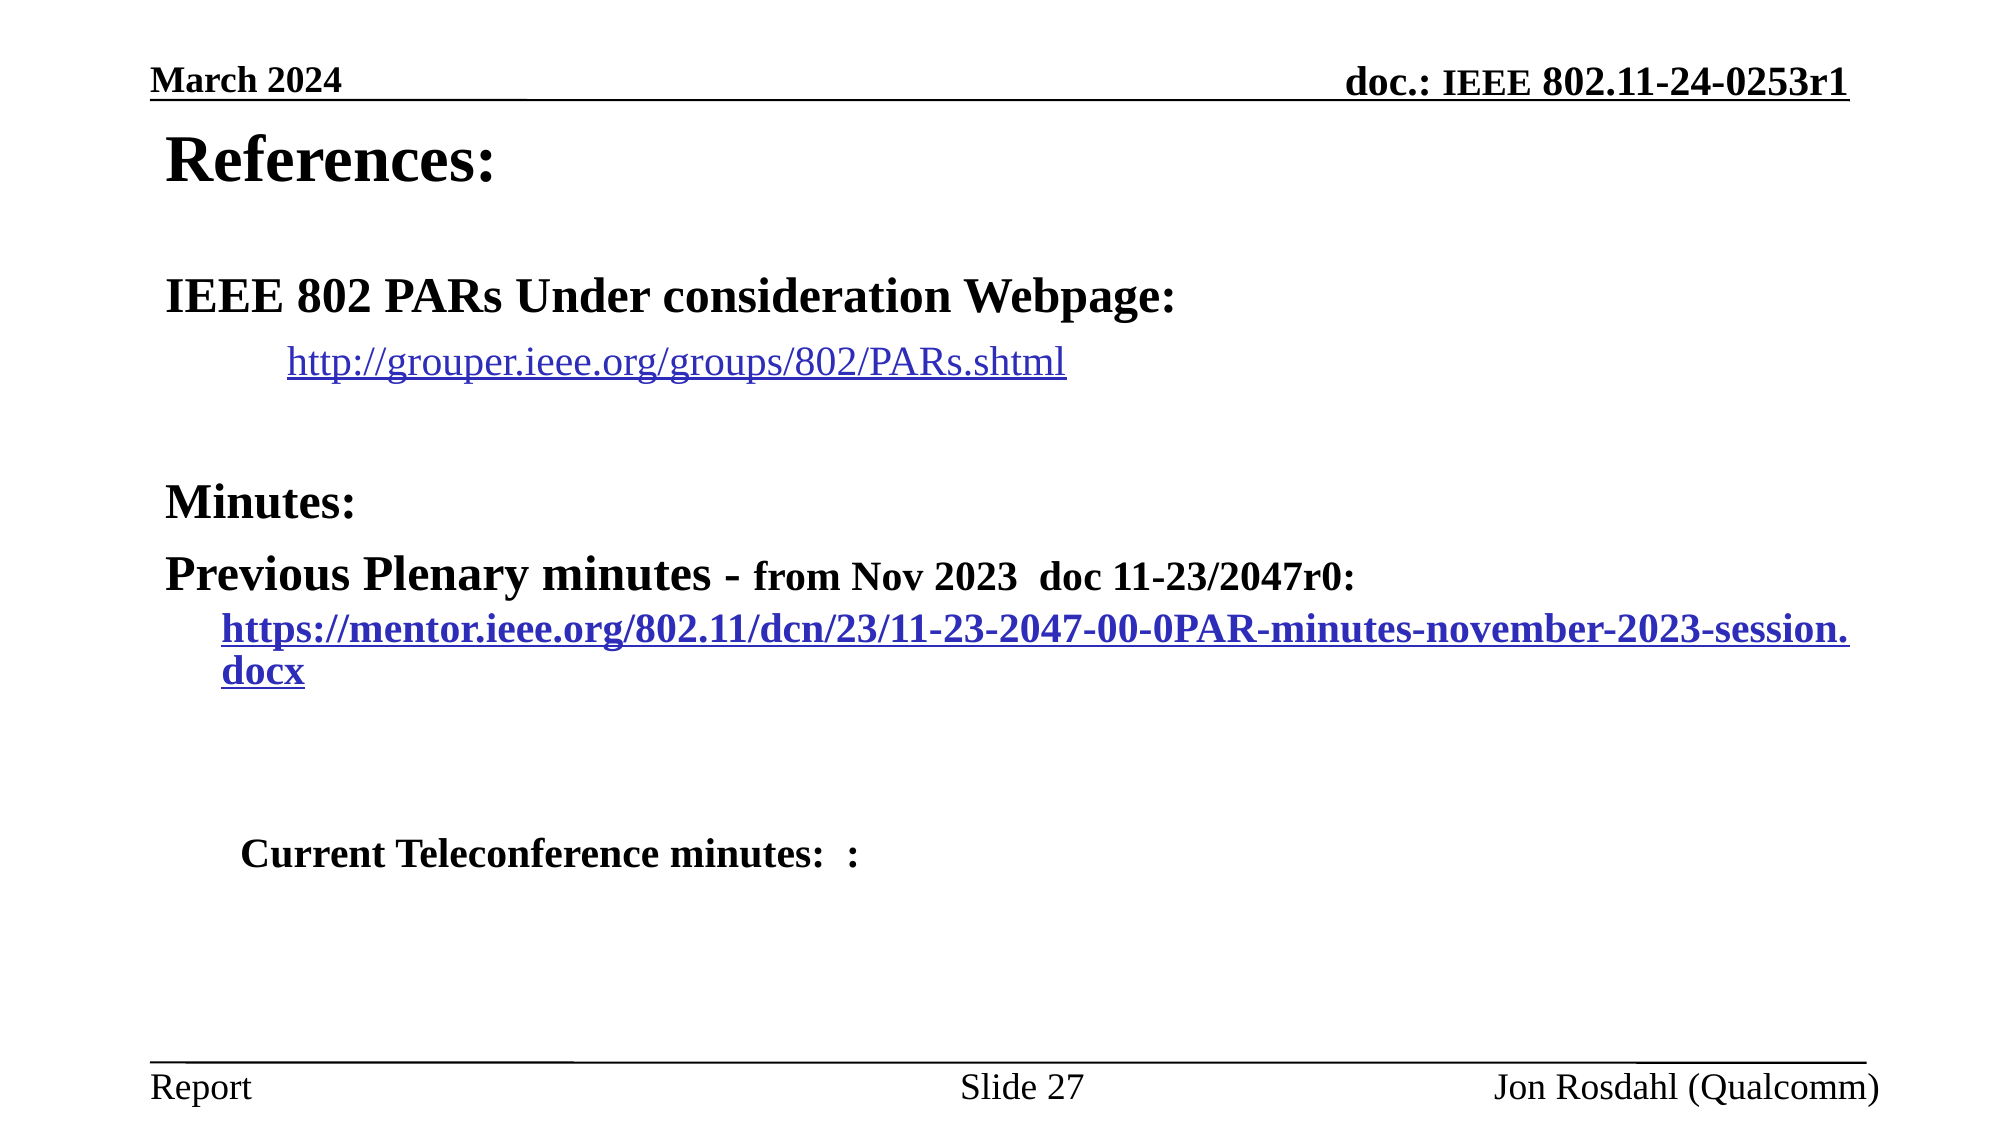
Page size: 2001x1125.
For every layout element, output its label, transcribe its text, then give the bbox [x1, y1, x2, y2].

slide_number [149, 49, 431, 100]
slide_number Slide 27 [950, 1061, 1095, 1125]
footer Jon Rosdahl (Qualcomm) [1436, 1061, 1881, 1108]
list IEEE 802 PARs Under consideration Webpage: http://grouper.ieee.org/groups/802/PARs.shtml Minutes: Previous Plenary minutes - from Nov 2023 doc 11-23/2047r0: https://mentor.ieee.org/802.11/dcn/23/11-23-2047-00-0PAR-minutes-november-2023-session.docx Current Teleconference minutes: : [149, 255, 1881, 1000]
title References: [149, 112, 1850, 197]
